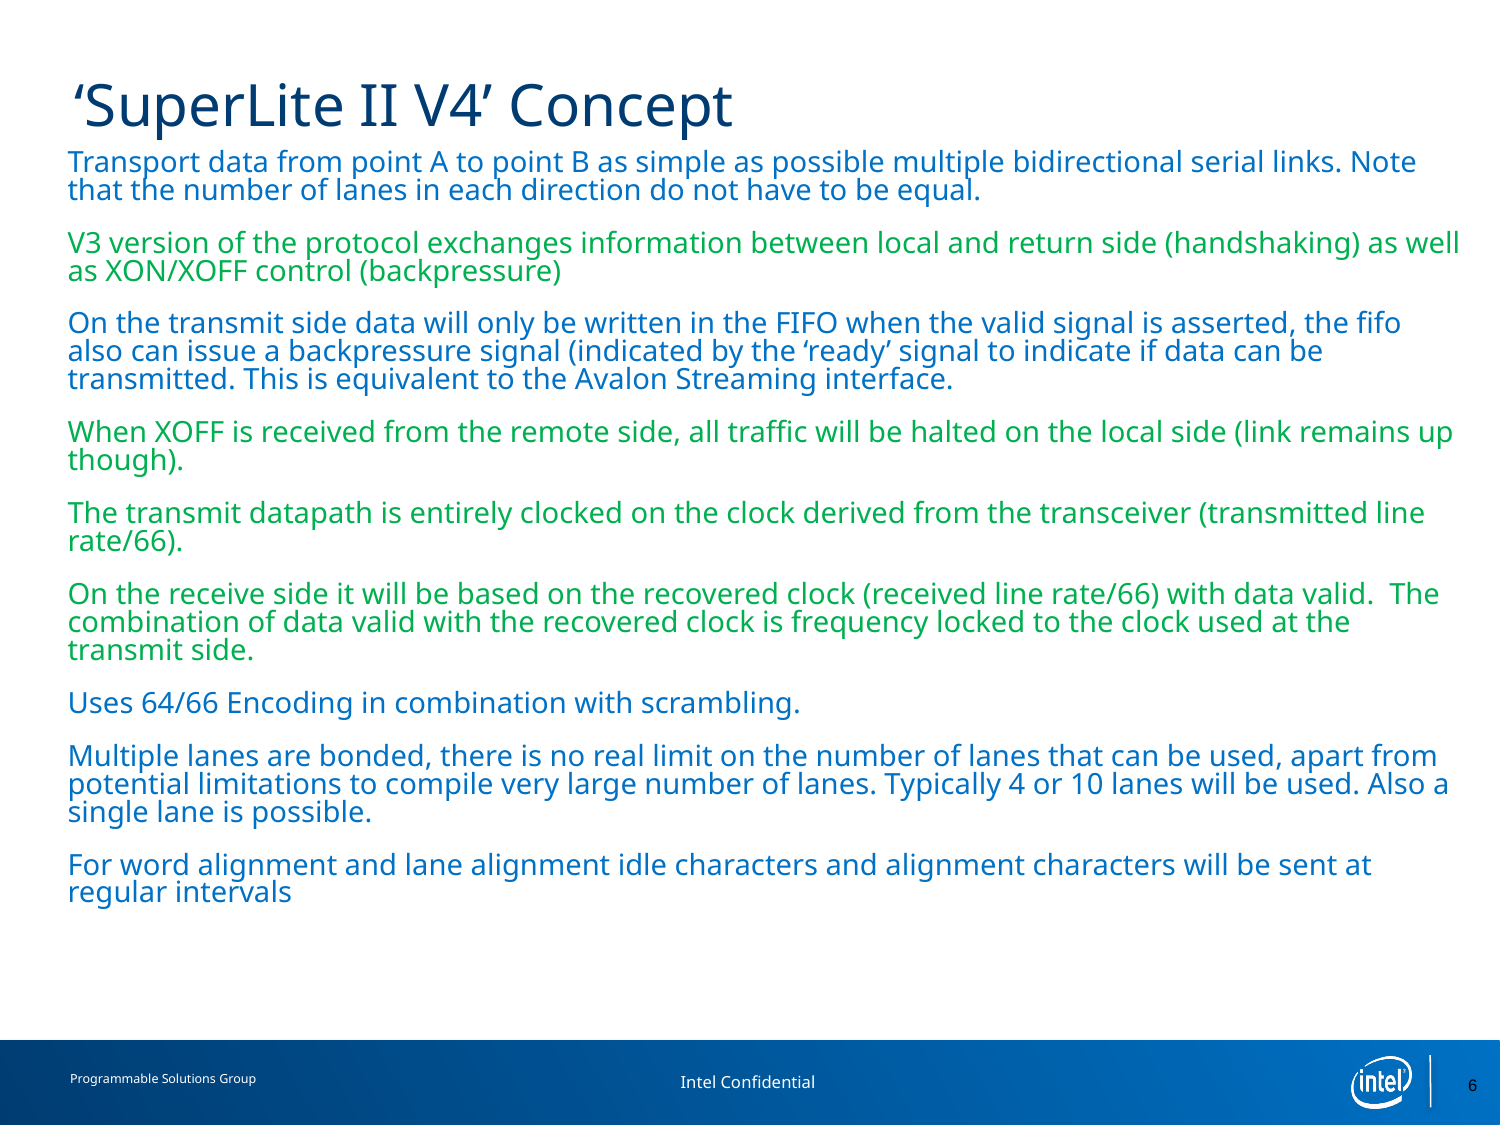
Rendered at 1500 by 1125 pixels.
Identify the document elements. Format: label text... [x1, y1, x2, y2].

slide_number 6 [1127, 1055, 1478, 1116]
list Transport data from point A to point B as simple as possible multiple bidirectional serial links. Note that the number of lanes in each direction do not have to be equal. V3 version of the protocol exchanges information between local and return side (handshaking) as well as XON/XOFF control (backpressure) On the transmit side data will only be written in the FIFO when the valid signal is asserted, the fifo also can issue a backpressure signal (indicated by the ‘ready’ signal to indicate if data can be transmitted. This is equivalent to the Avalon Streaming interface. When XOFF is received from the remote side, all traffic will be halted on the local side (link remains up though). The transmit datapath is entirely clocked on the clock derived from the transceiver (transmitted line rate/66). On the receive side it will be based on the recovered clock (received line rate/66) with data valid. The combination of data valid with the recovered clock is frequency locked to the clock used at the transmit side. Uses 64/66 Encoding in combination with scrambling. Multiple lanes are bonded, there is no real limit on the number of lanes that can be used, apart from potential limitations to compile very large number of lanes. Typically 4 or 10 lanes will be used. Also a single lane is possible. For word alignment and lane alignment idle characters and alignment characters will be sent at regular intervals [67, 149, 1463, 1033]
title ‘SuperLite II V4’ Concept [74, 67, 1425, 149]
